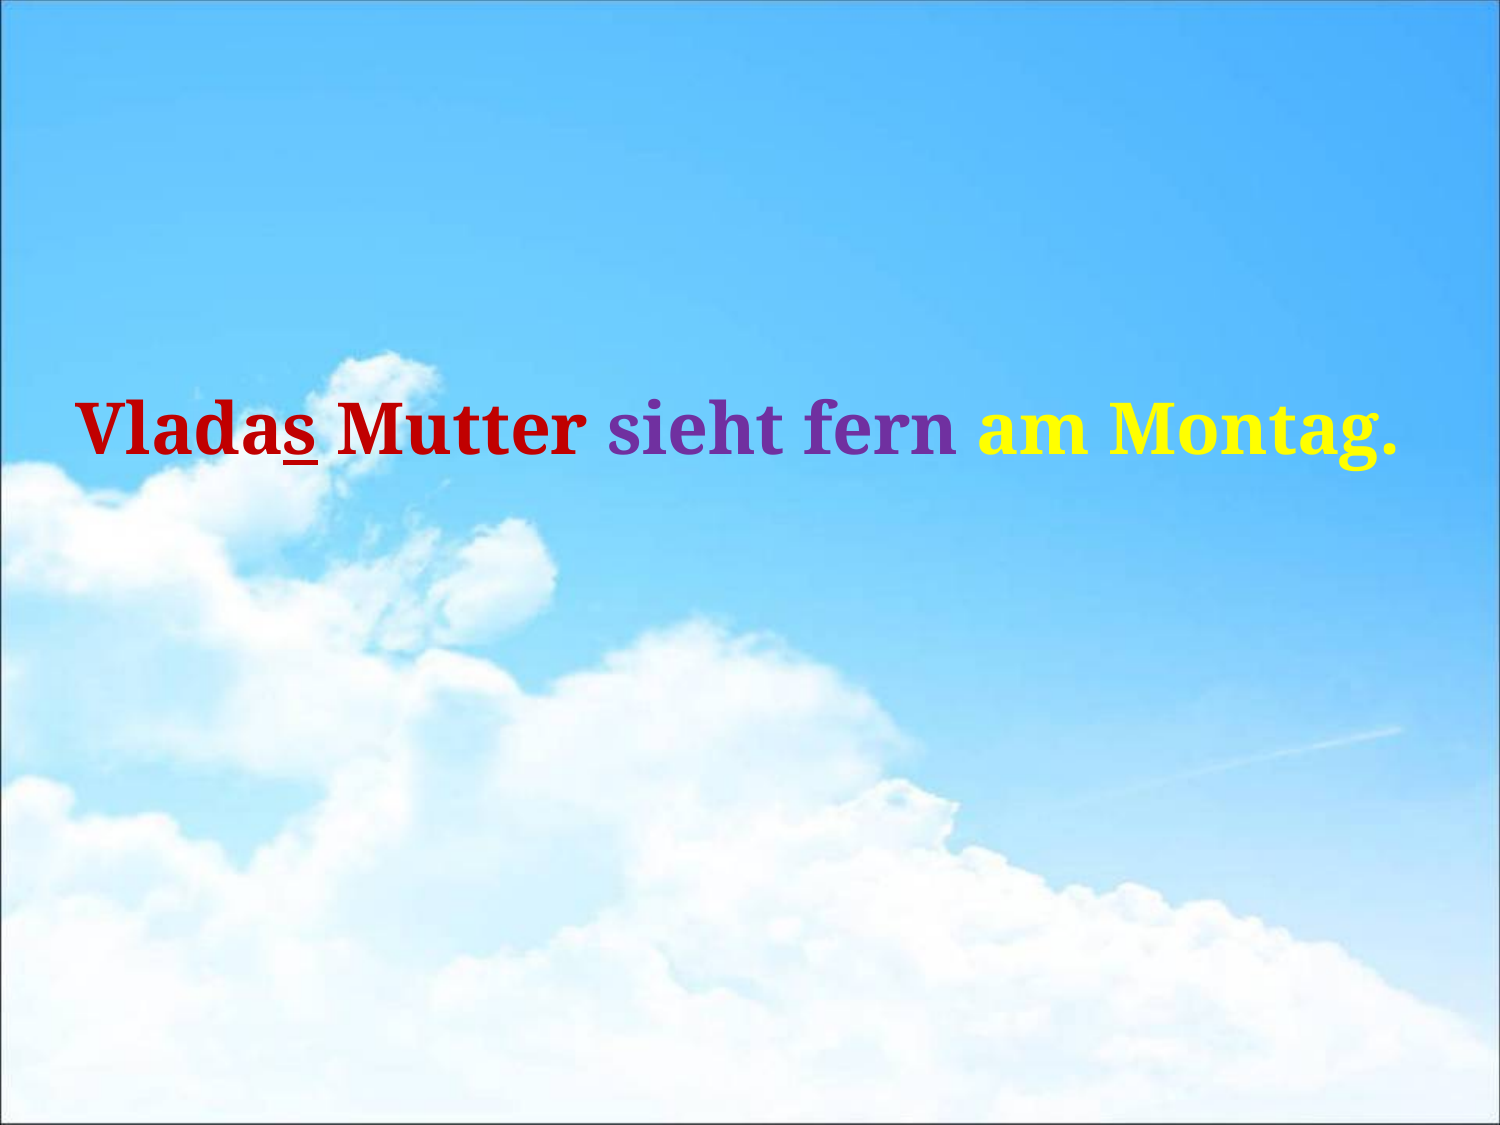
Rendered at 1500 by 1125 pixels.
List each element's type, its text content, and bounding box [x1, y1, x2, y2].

picture [0, 0, 1500, 1125]
subtitle Vladas Mutter sieht fern am Montag. [46, 374, 1430, 540]
